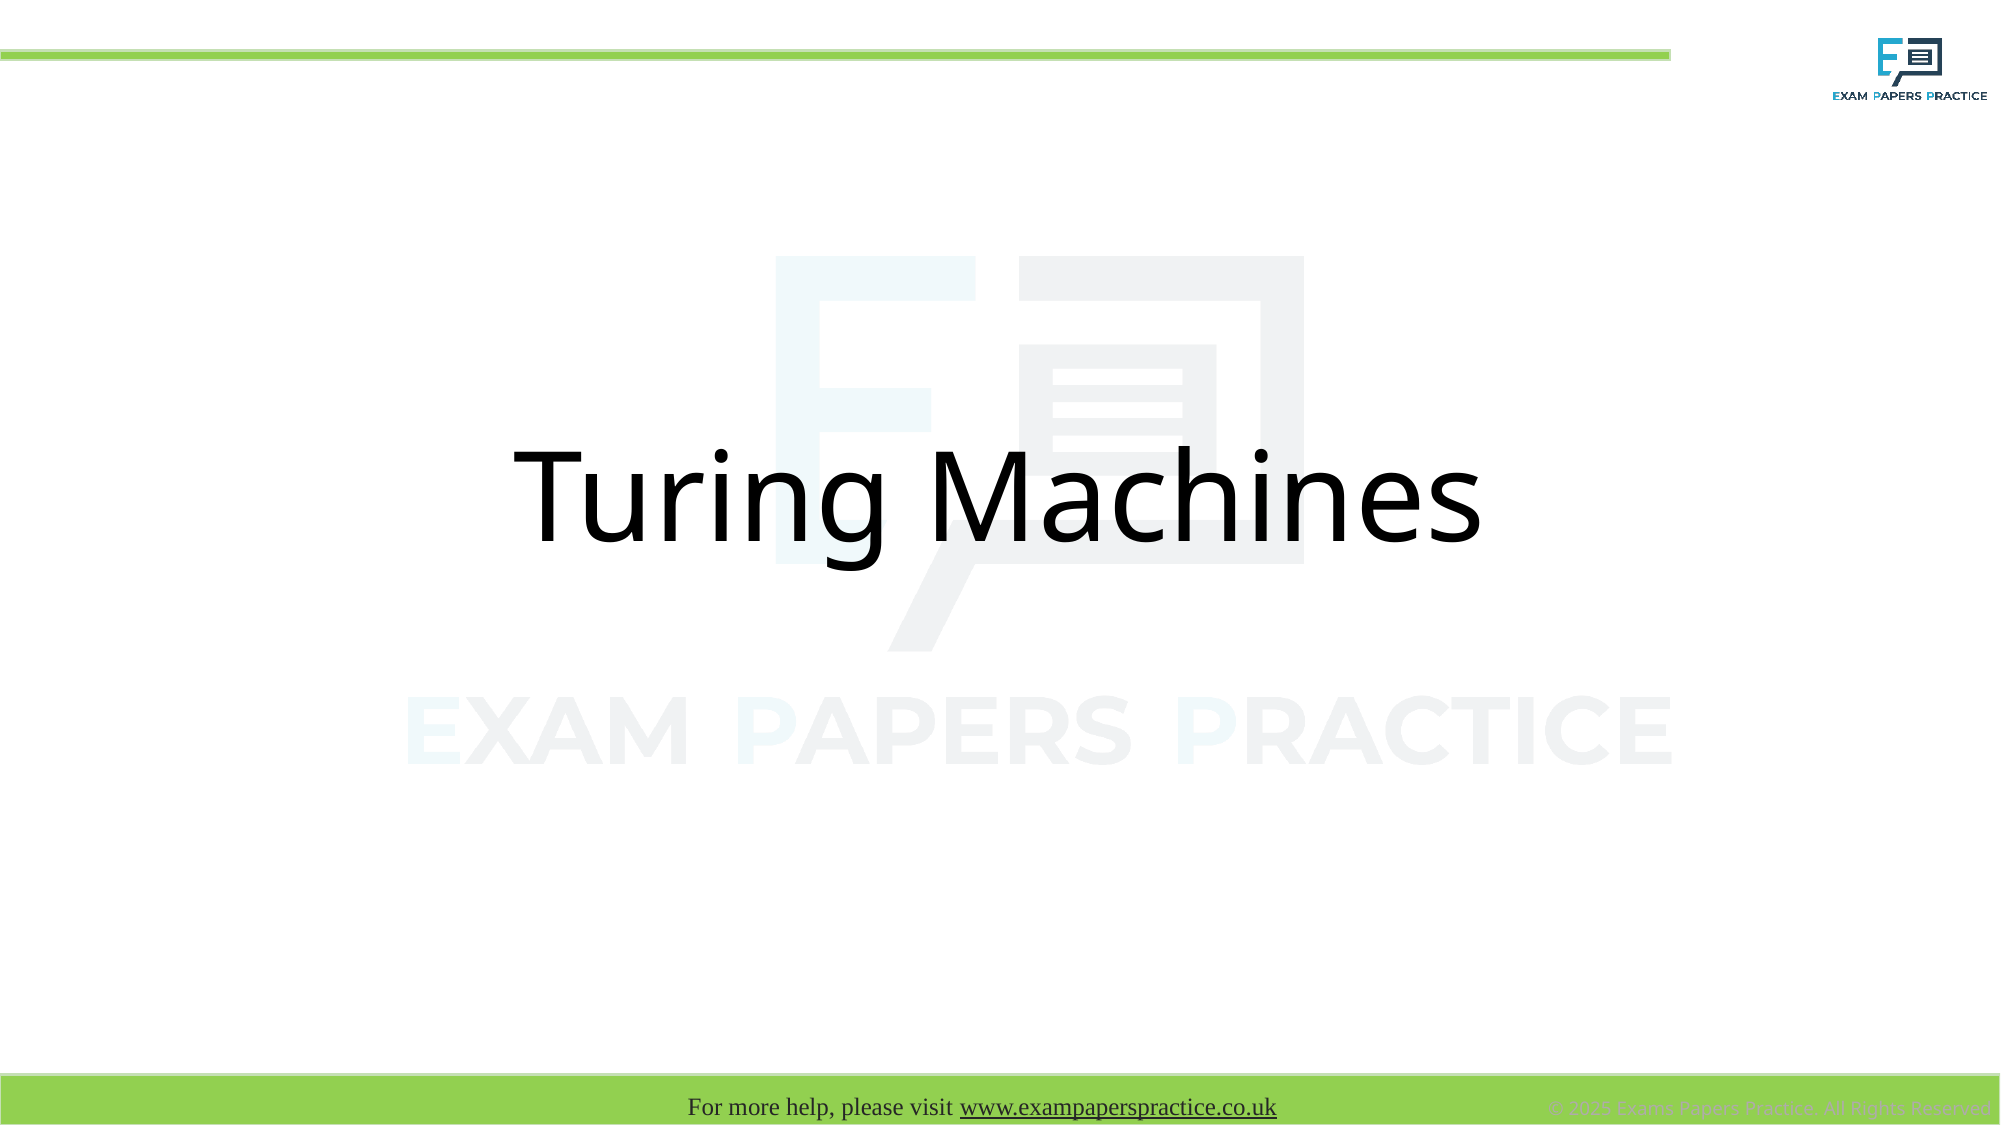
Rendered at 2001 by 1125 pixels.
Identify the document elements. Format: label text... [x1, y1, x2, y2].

title Turing Machines [249, 184, 1750, 576]
